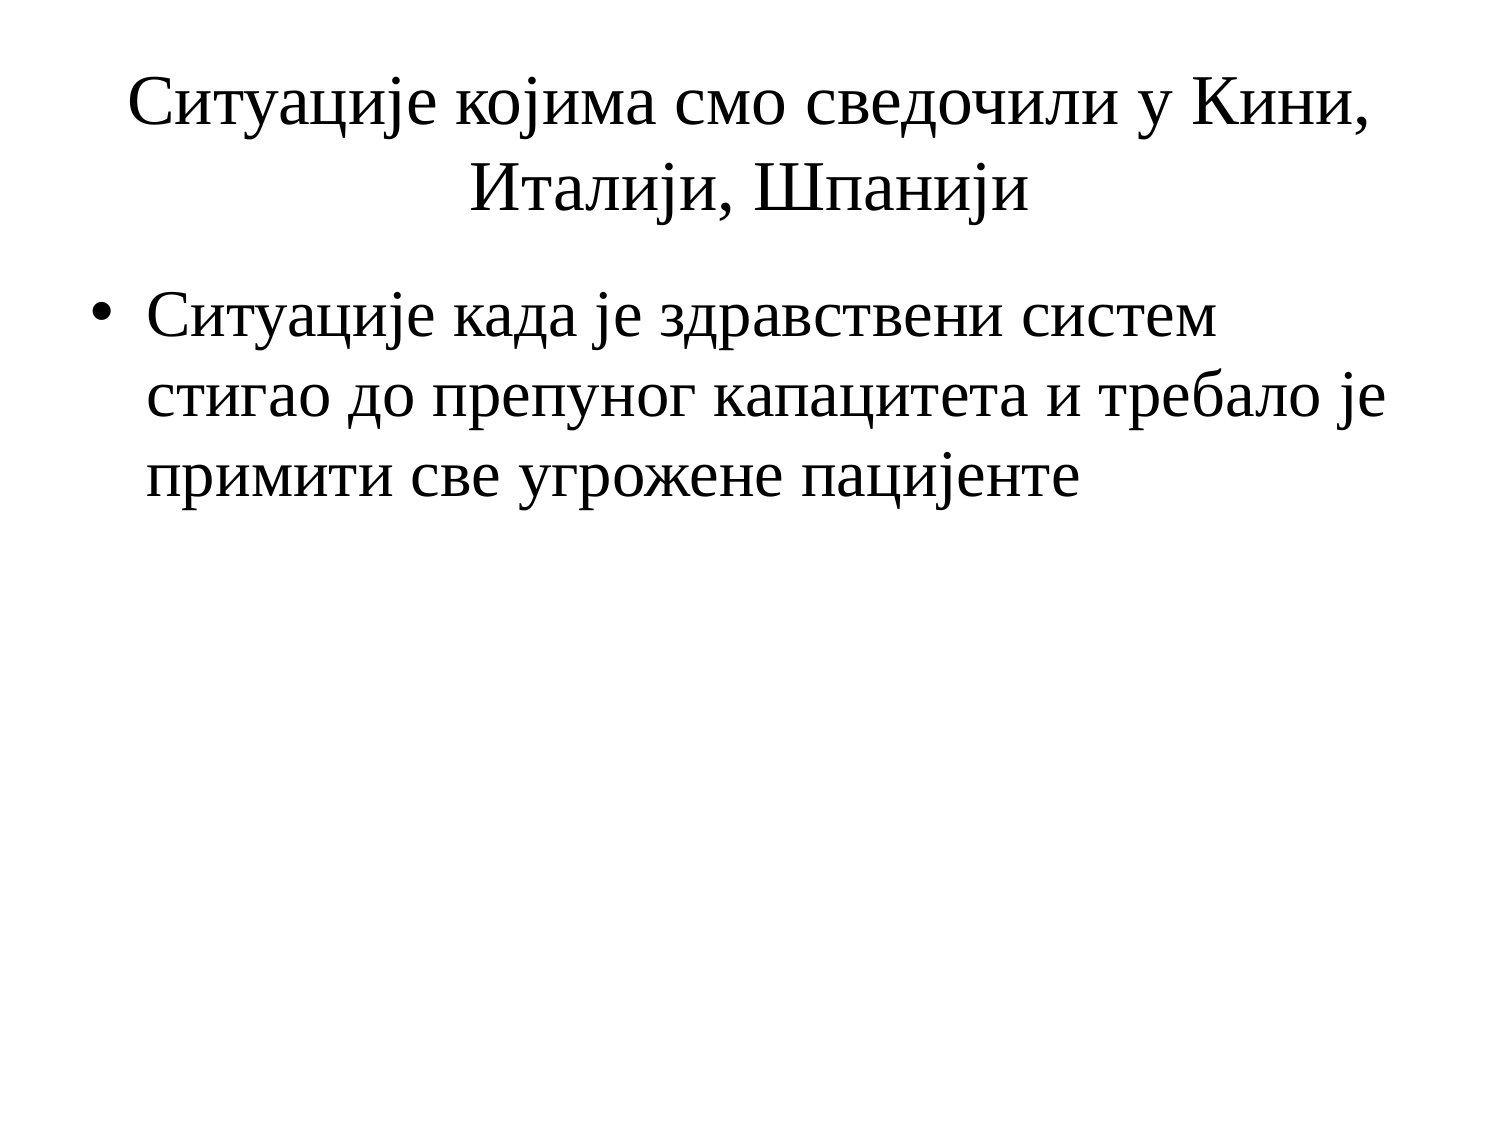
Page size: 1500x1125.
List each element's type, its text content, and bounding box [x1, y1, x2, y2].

title Ситуације којима смо сведочили у Кини, Италији, Шпанији [75, 45, 1425, 233]
list Ситуације када је здравствени систем стигао до препуног капацитета и требало је примити све угрожене пацијенте [75, 262, 1425, 1005]
